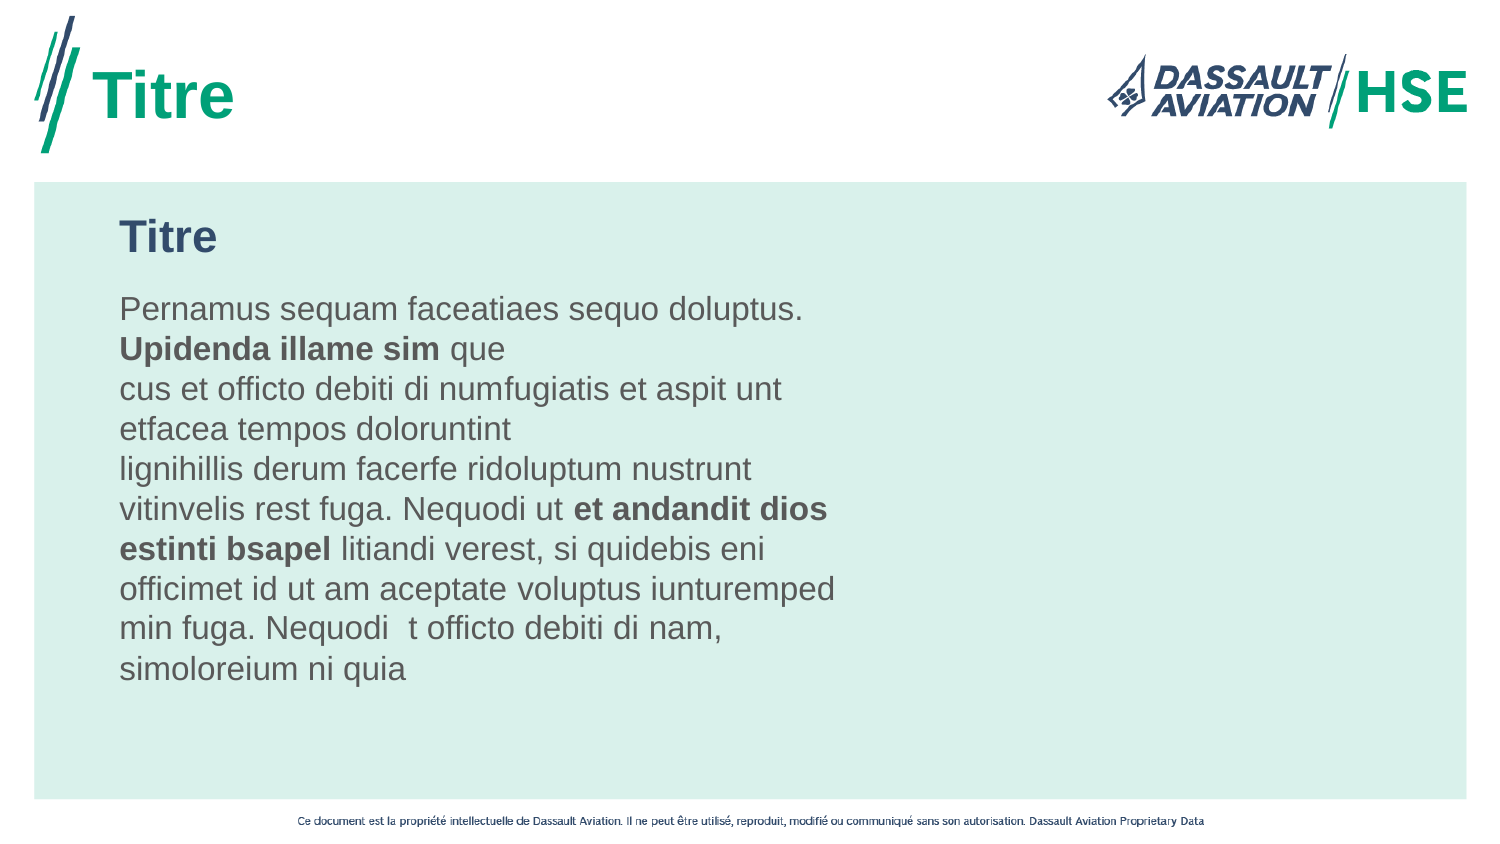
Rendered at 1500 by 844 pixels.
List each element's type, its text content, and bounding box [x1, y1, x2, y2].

text_box Titre [104, 199, 1255, 269]
text_box Titre [77, 44, 251, 140]
text_box Pernamus sequam faceatiaes sequo doluptus. Upidenda illame sim que cus et officto debiti di numfugiatis et aspit unt etfacea tempos doloruntint lignihillis derum facerfe ridoluptum nustrunt vitinvelis rest fuga. Nequodi ut et andandit dios estinti bsapel litiandi verest, si quidebis eni officimet id ut am aceptate voluptus iunturemped min fuga. Nequodi t officto debiti di nam, simoloreium ni quia [104, 280, 892, 694]
picture [0, 0, 1499, 844]
